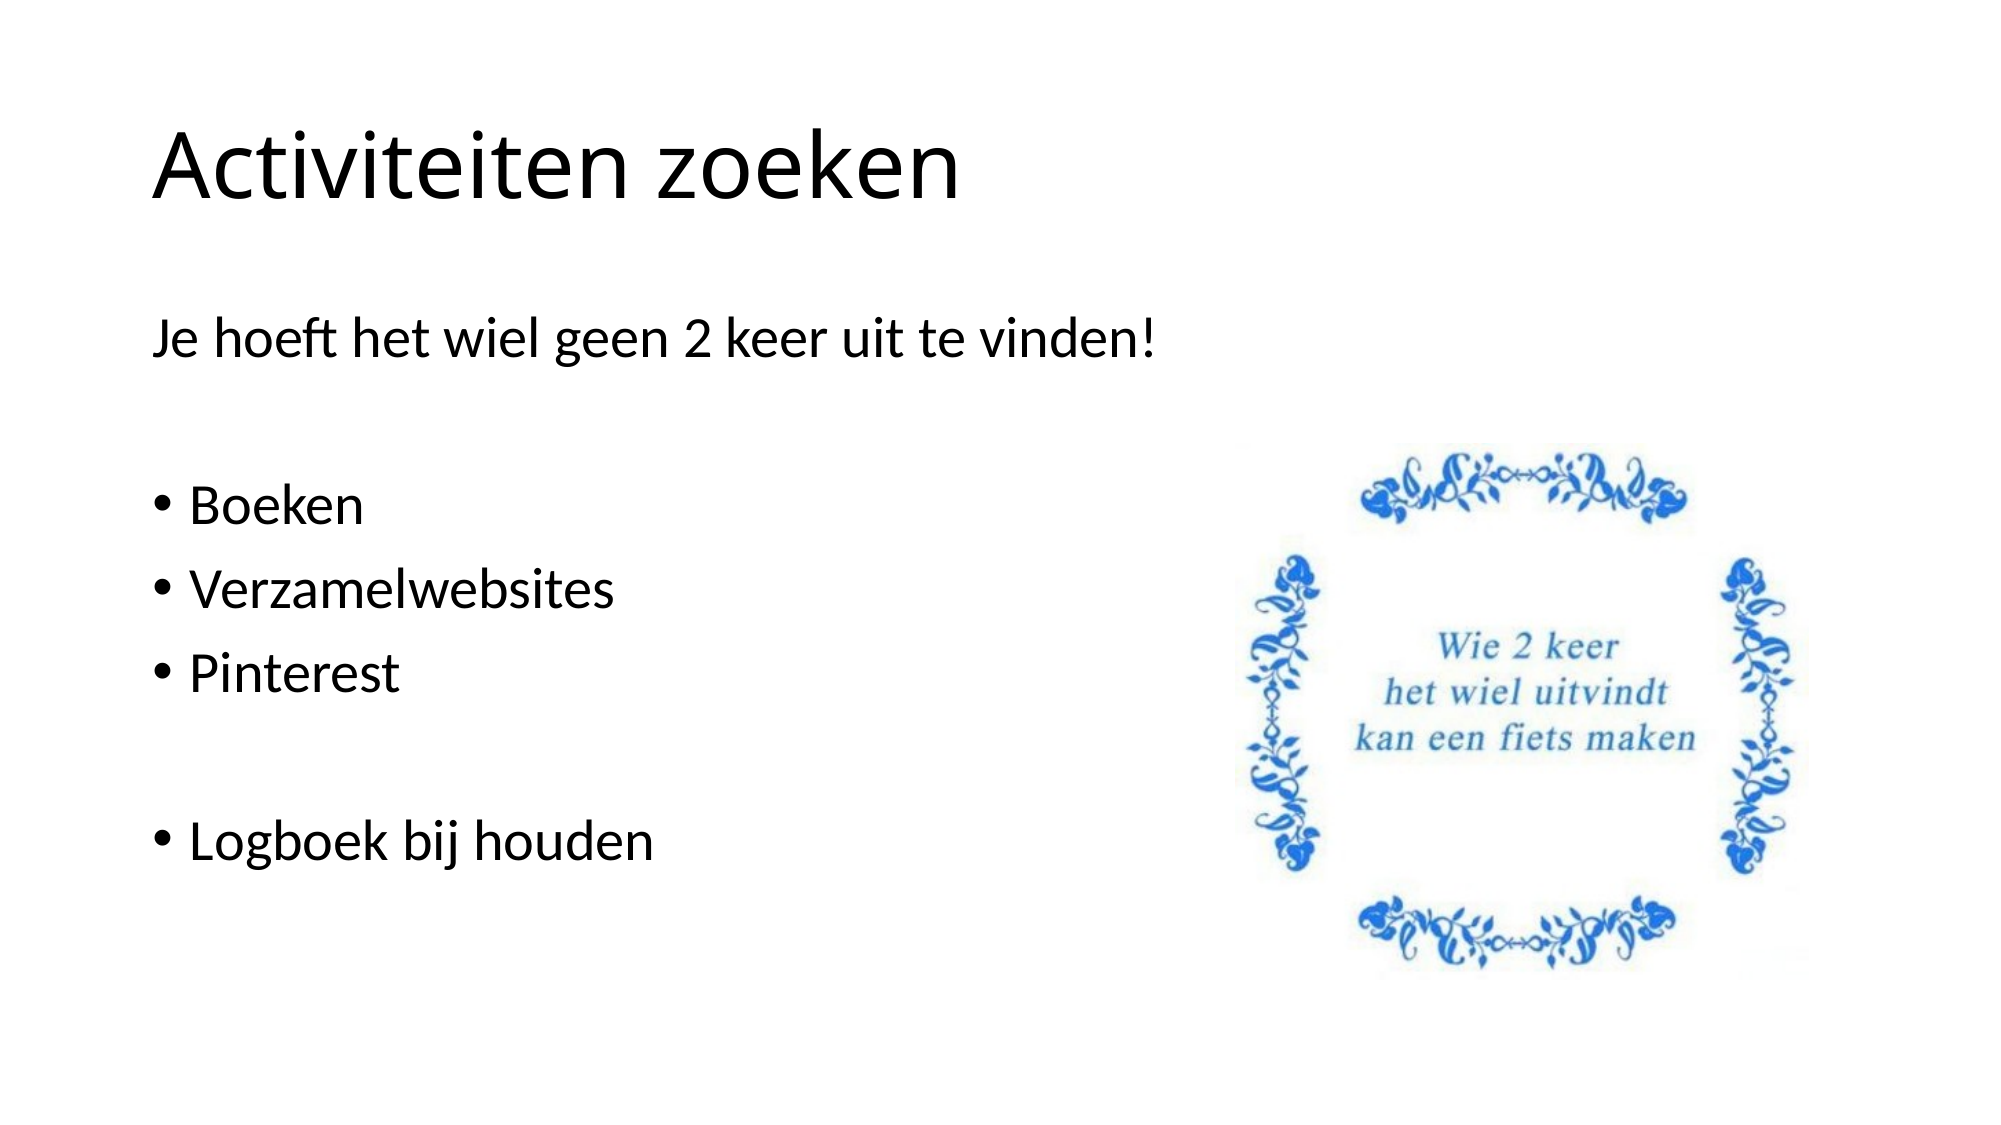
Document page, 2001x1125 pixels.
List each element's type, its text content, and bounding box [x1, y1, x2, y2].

list Je hoeft het wiel geen 2 keer uit te vinden! Boeken Verzamelwebsites Pinterest Logboek bij houden [137, 299, 1863, 1014]
picture [1235, 443, 1809, 980]
title Activiteiten zoeken [137, 59, 1863, 278]
